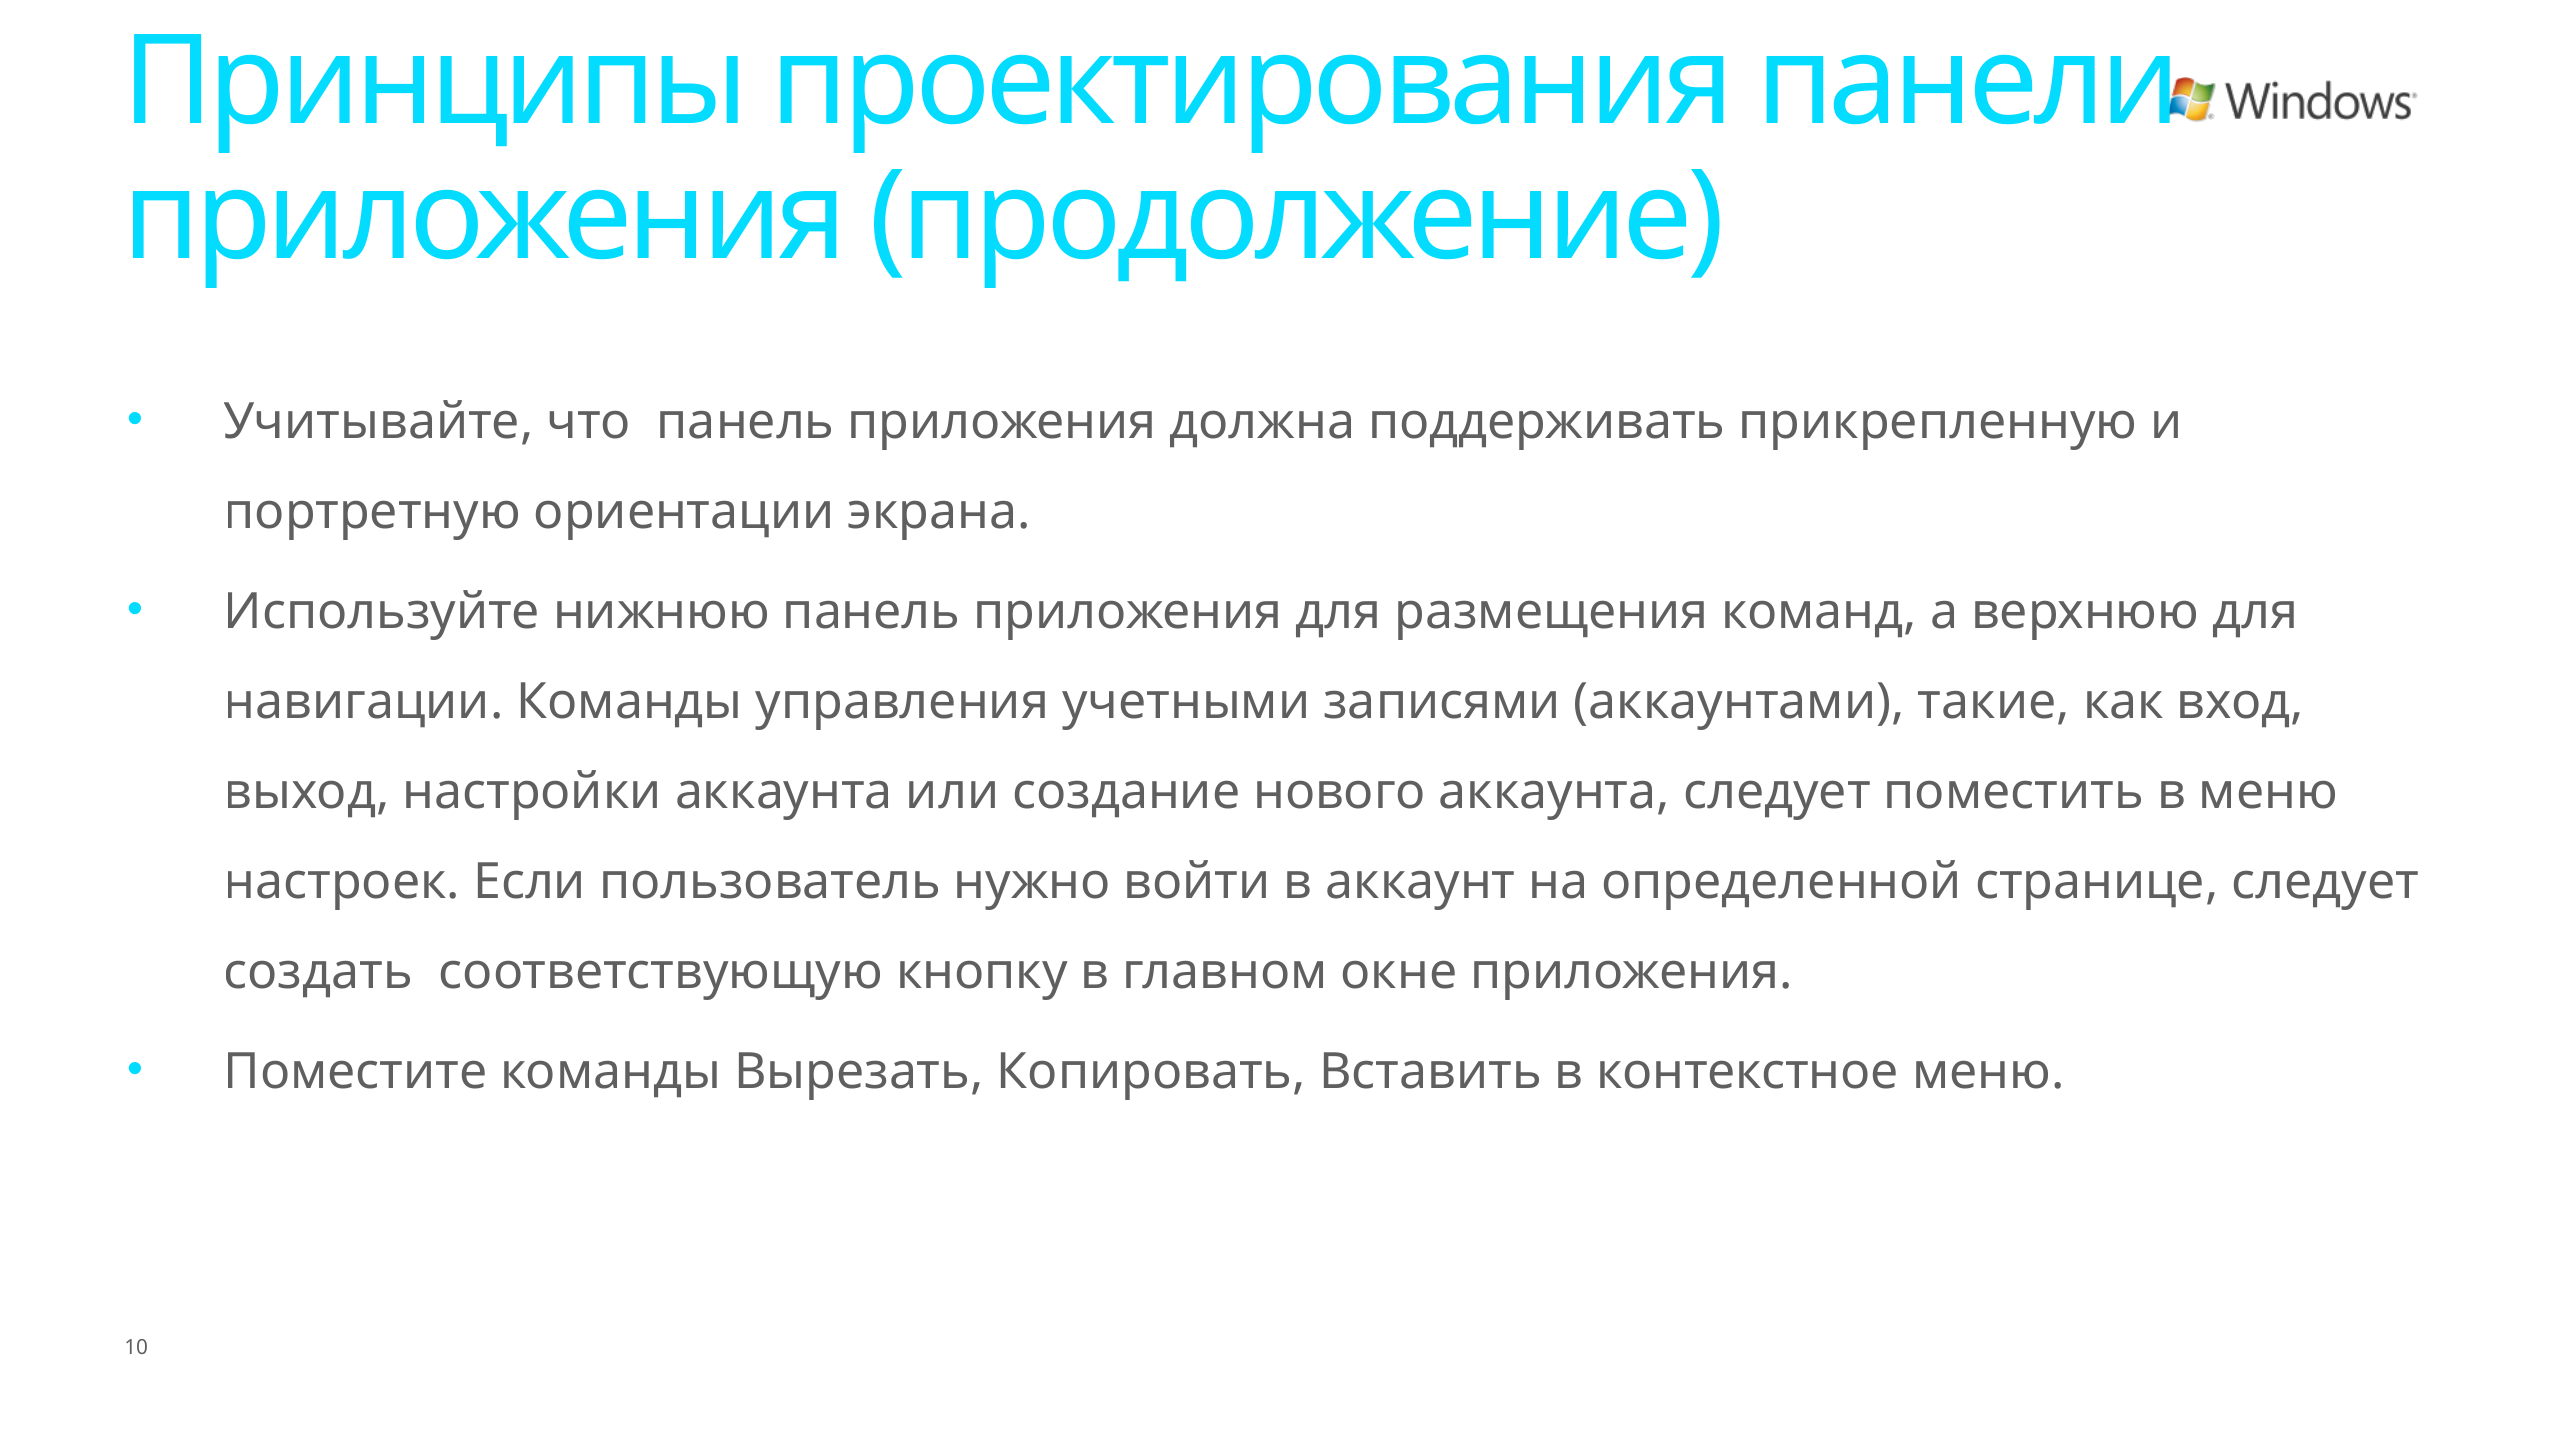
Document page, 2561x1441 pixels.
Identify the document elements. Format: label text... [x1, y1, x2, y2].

title Принципы проектирования панели приложения (продолжение) [122, 48, 2465, 286]
list Учитывайте, что панель приложения должна поддерживать прикрепленную и портретную ориентации экрана. Используйте нижнюю панель приложения для размещения команд, а верхнюю для навигации. Команды управления учетными записями (аккаунтами), такие, как вход, выход, настройки аккаунта или создание нового аккаунта, следует поместить в меню настроек. Если пользователь нужно войти в аккаунт на определенной странице, следует создать соответствующую кнопку в главном окне приложения. Поместите команды Вырезать, Копировать, Вставить в контекстное меню. [127, 358, 2470, 1110]
